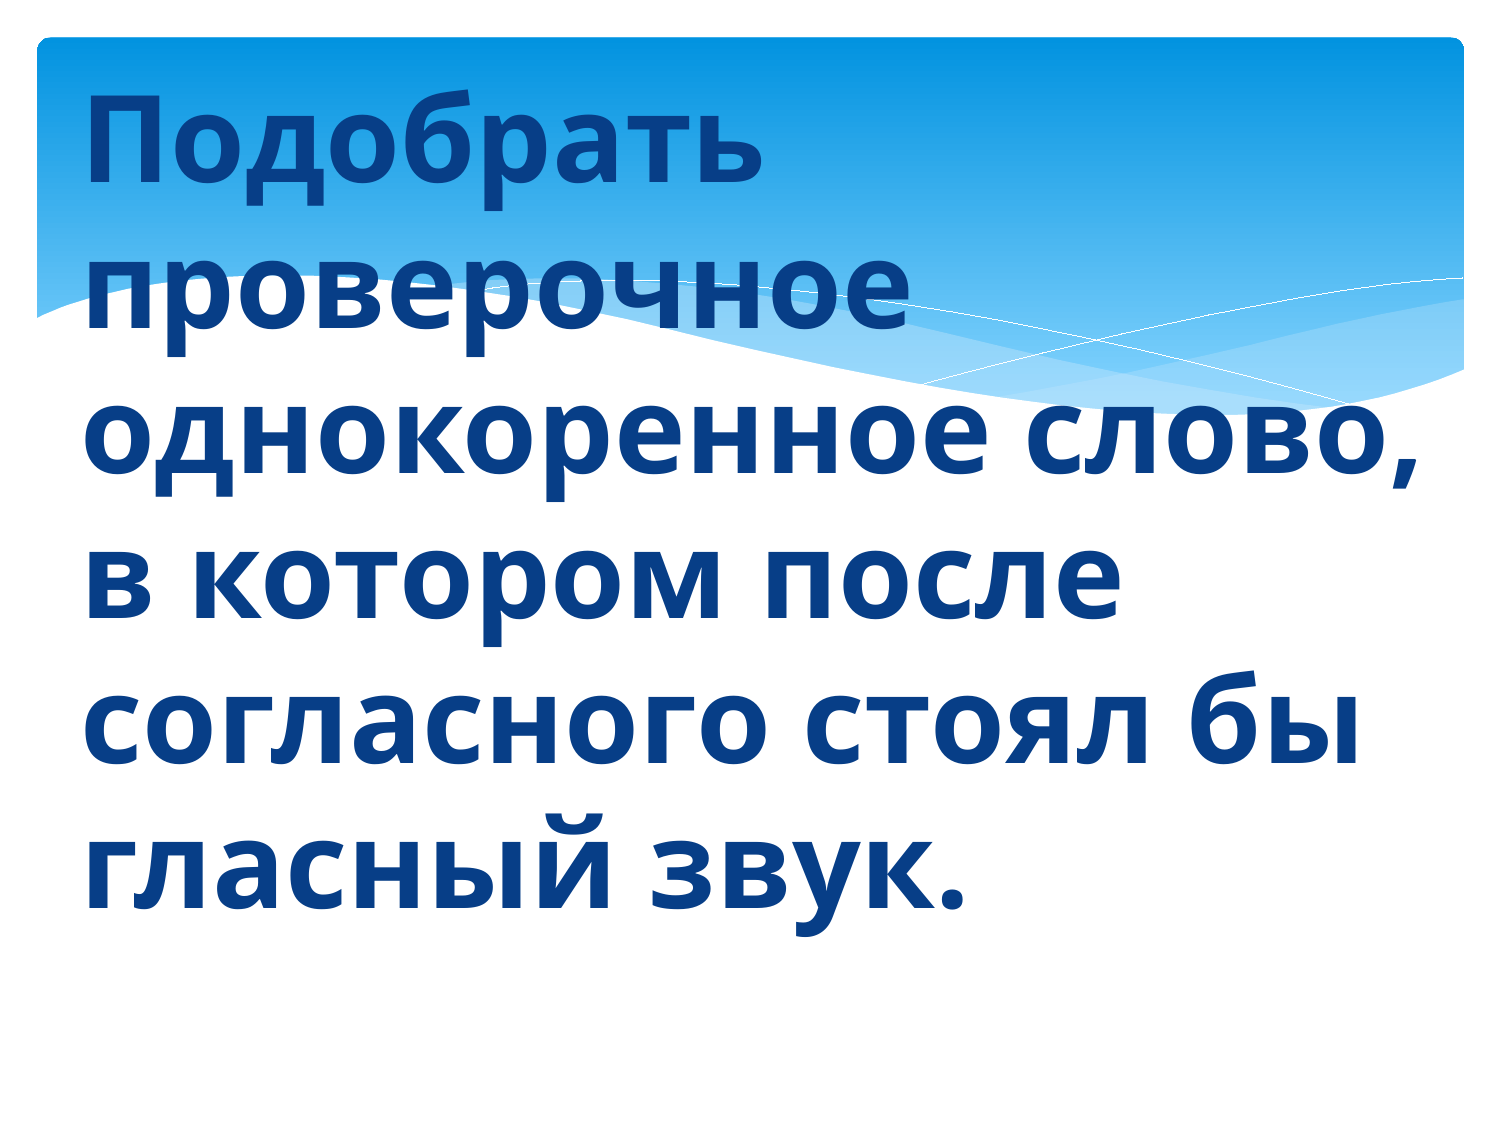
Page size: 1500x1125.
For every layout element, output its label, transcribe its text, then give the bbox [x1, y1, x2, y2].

list Подобрать проверочное однокоренное слово, в котором после согласного стоял бы гласный звук. [64, 54, 1447, 1083]
